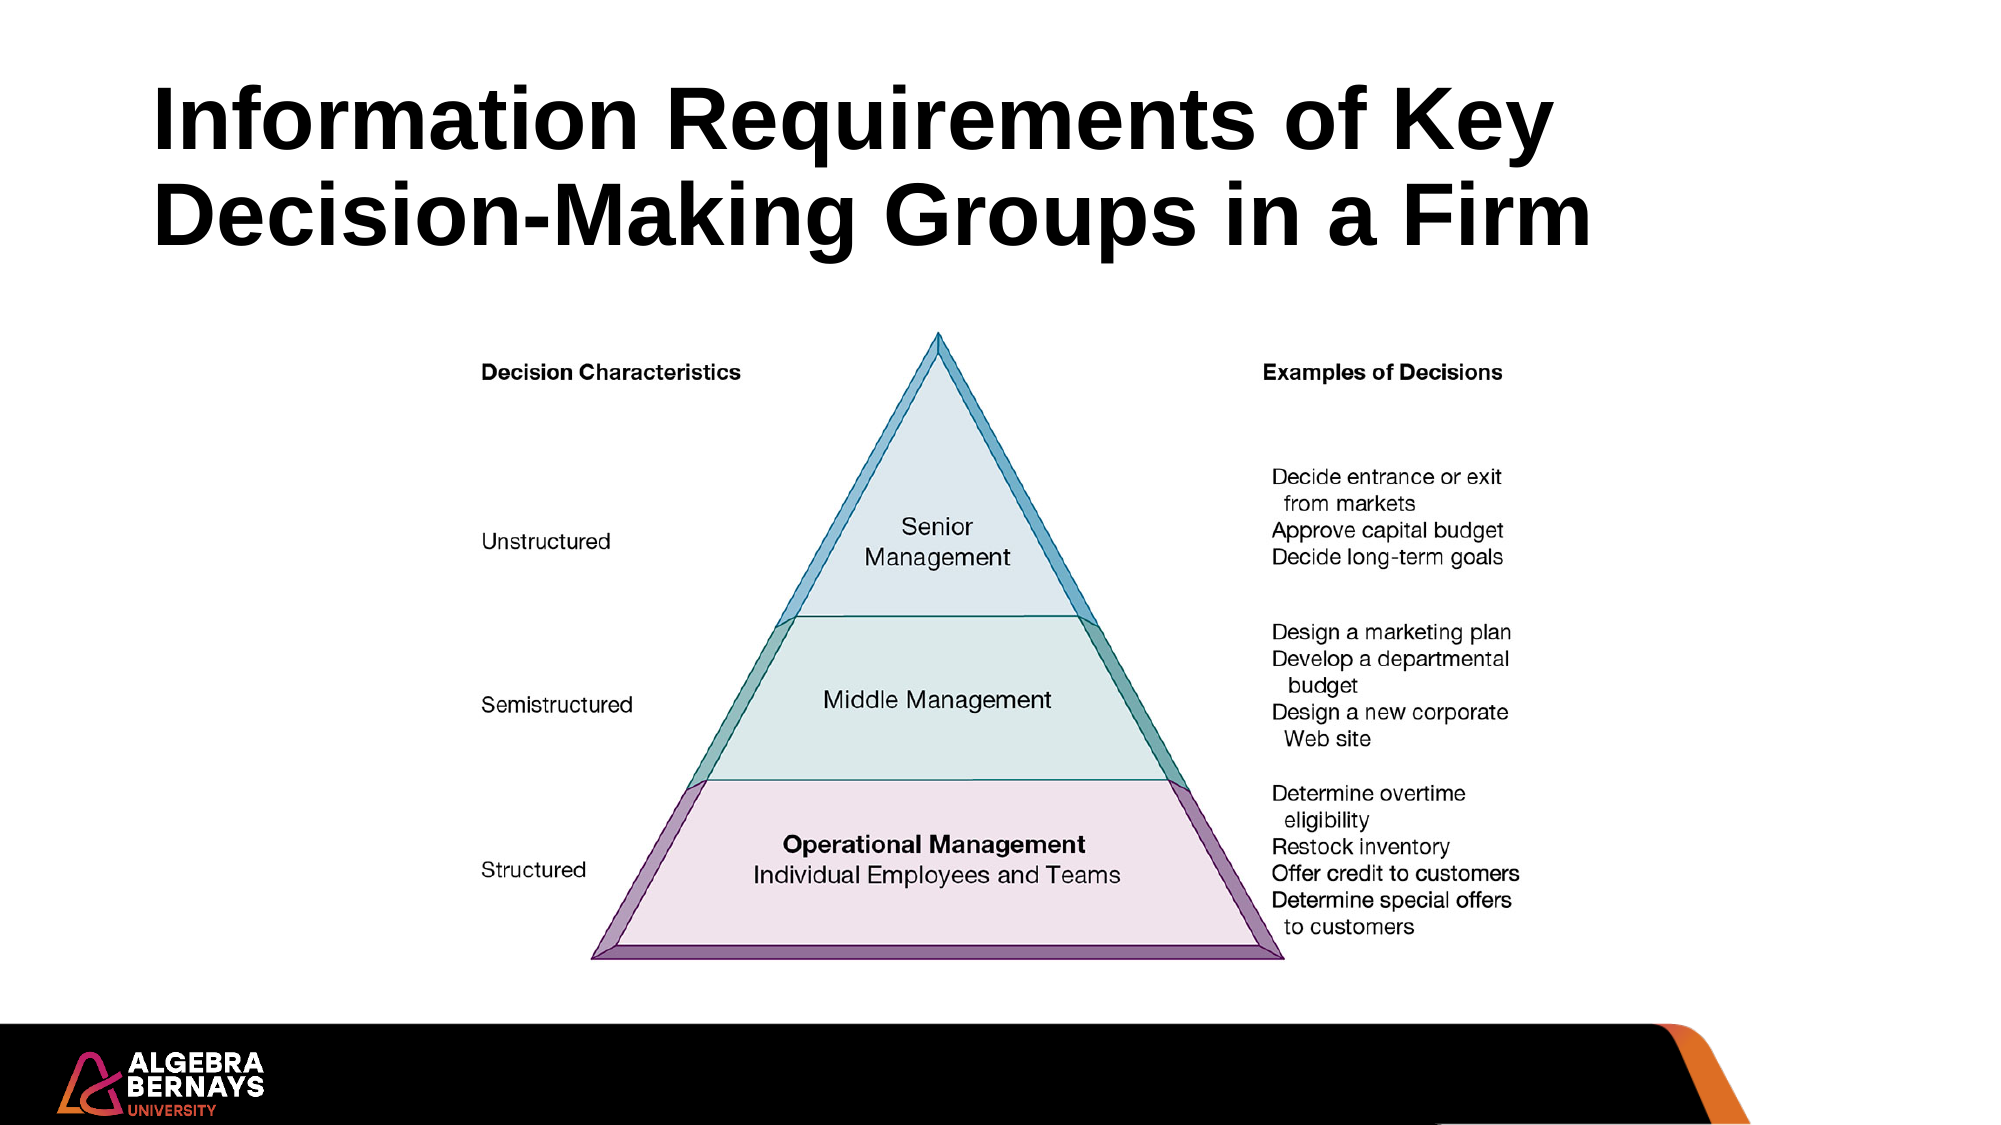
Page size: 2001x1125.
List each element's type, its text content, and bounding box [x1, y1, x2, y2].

picture [478, 328, 1522, 963]
title Information Requirements of Key Decision-Making Groups in a Firm [137, 65, 1863, 273]
picture [0, 1023, 1958, 1125]
